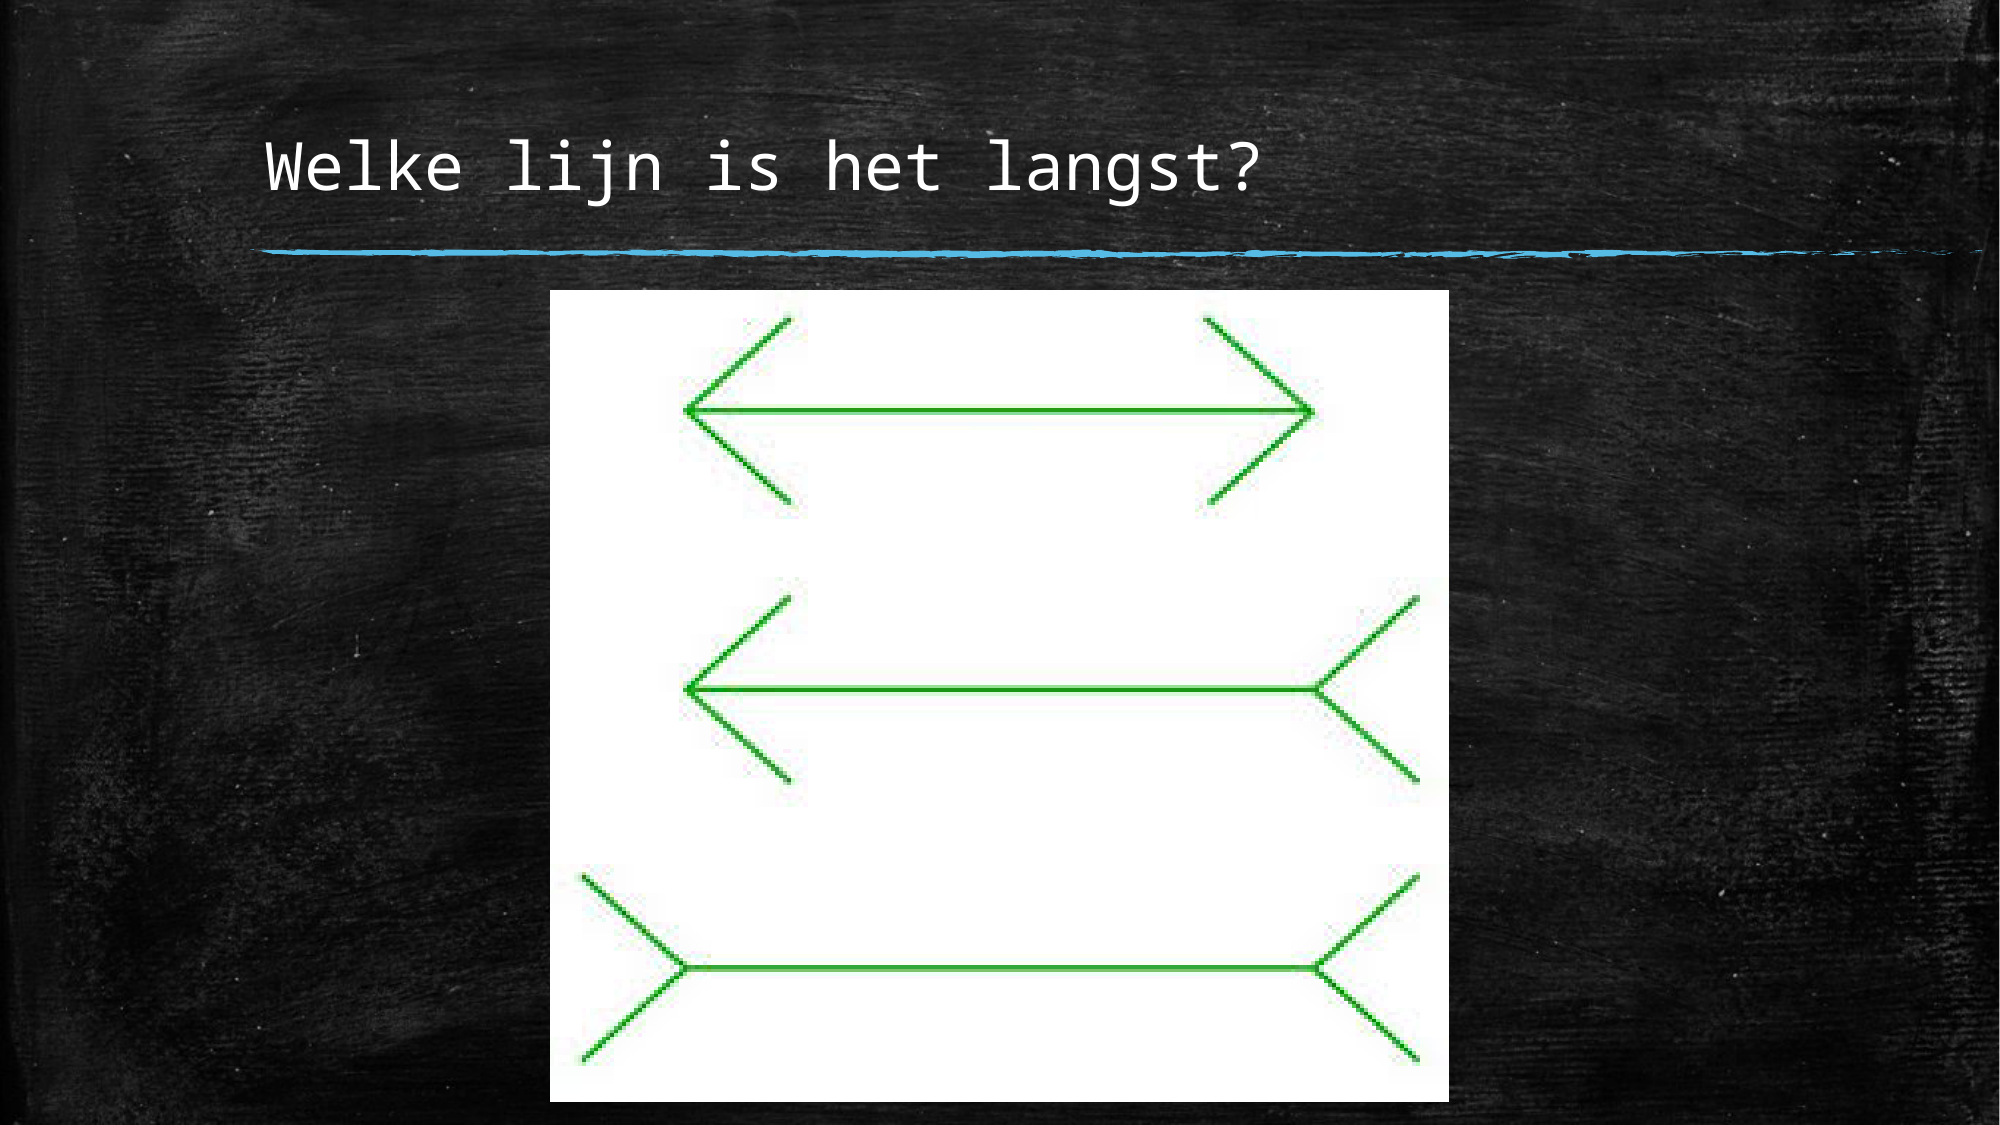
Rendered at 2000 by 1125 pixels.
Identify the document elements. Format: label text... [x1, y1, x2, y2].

title Welke lijn is het langst? [249, 45, 1750, 213]
picture [550, 290, 1449, 1102]
